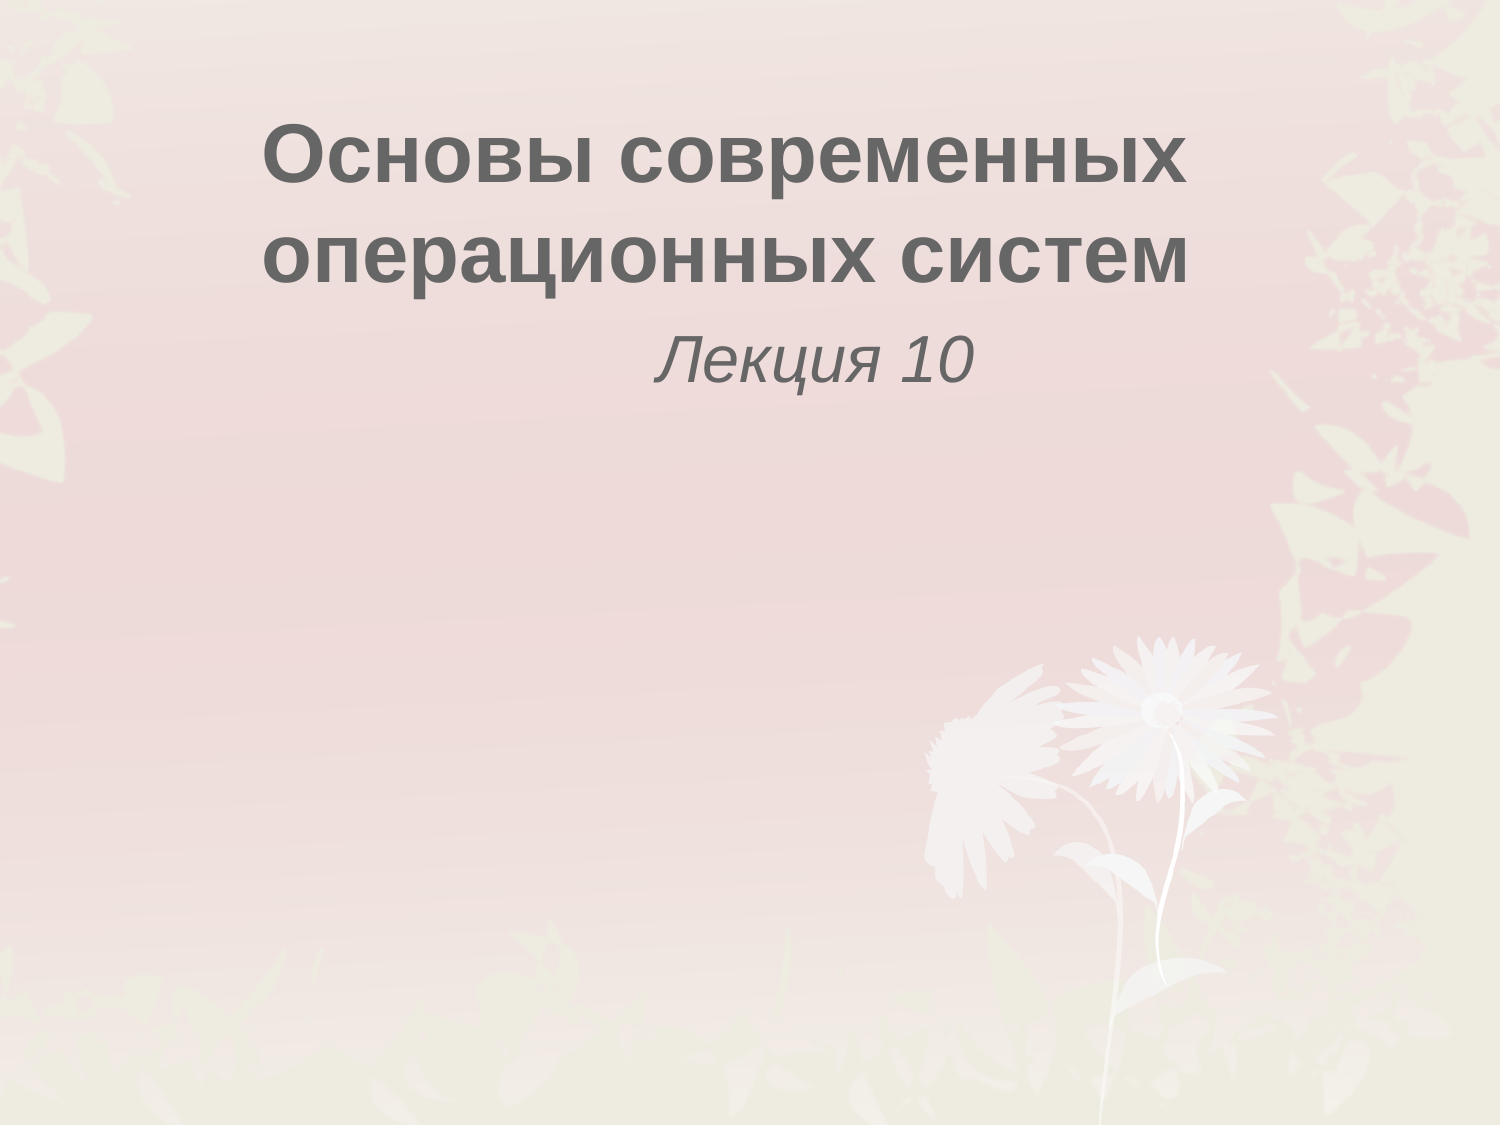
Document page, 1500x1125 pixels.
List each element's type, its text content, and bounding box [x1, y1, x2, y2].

title Основы современных операционных систем Лекция 10 [37, 54, 1500, 445]
picture [0, 0, 1500, 1125]
